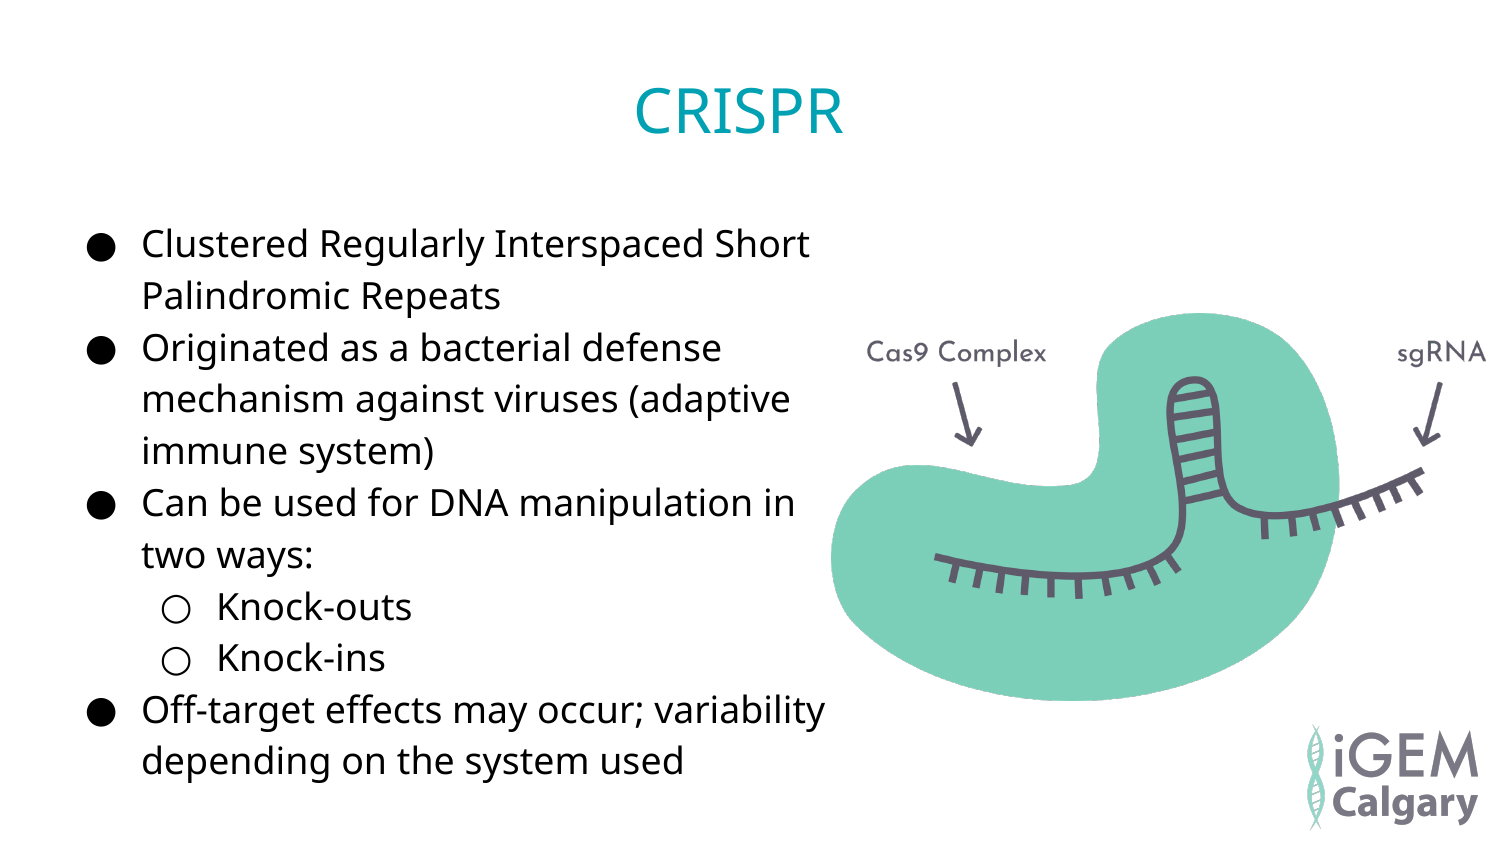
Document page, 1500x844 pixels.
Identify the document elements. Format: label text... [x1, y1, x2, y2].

text_box Clustered Regularly Interspaced Short Palindromic Repeats Originated as a bacterial defense mechanism against viruses (adaptive immune system) Can be used for DNA manipulation in two ways: Knock-outs Knock-ins Off-target effects may occur; variability depending on the system used [51, 198, 866, 817]
text_box T7 Binary Vector System [1304, 717, 1488, 833]
picture [831, 313, 1486, 702]
text_box CRISPR [40, 56, 1438, 151]
